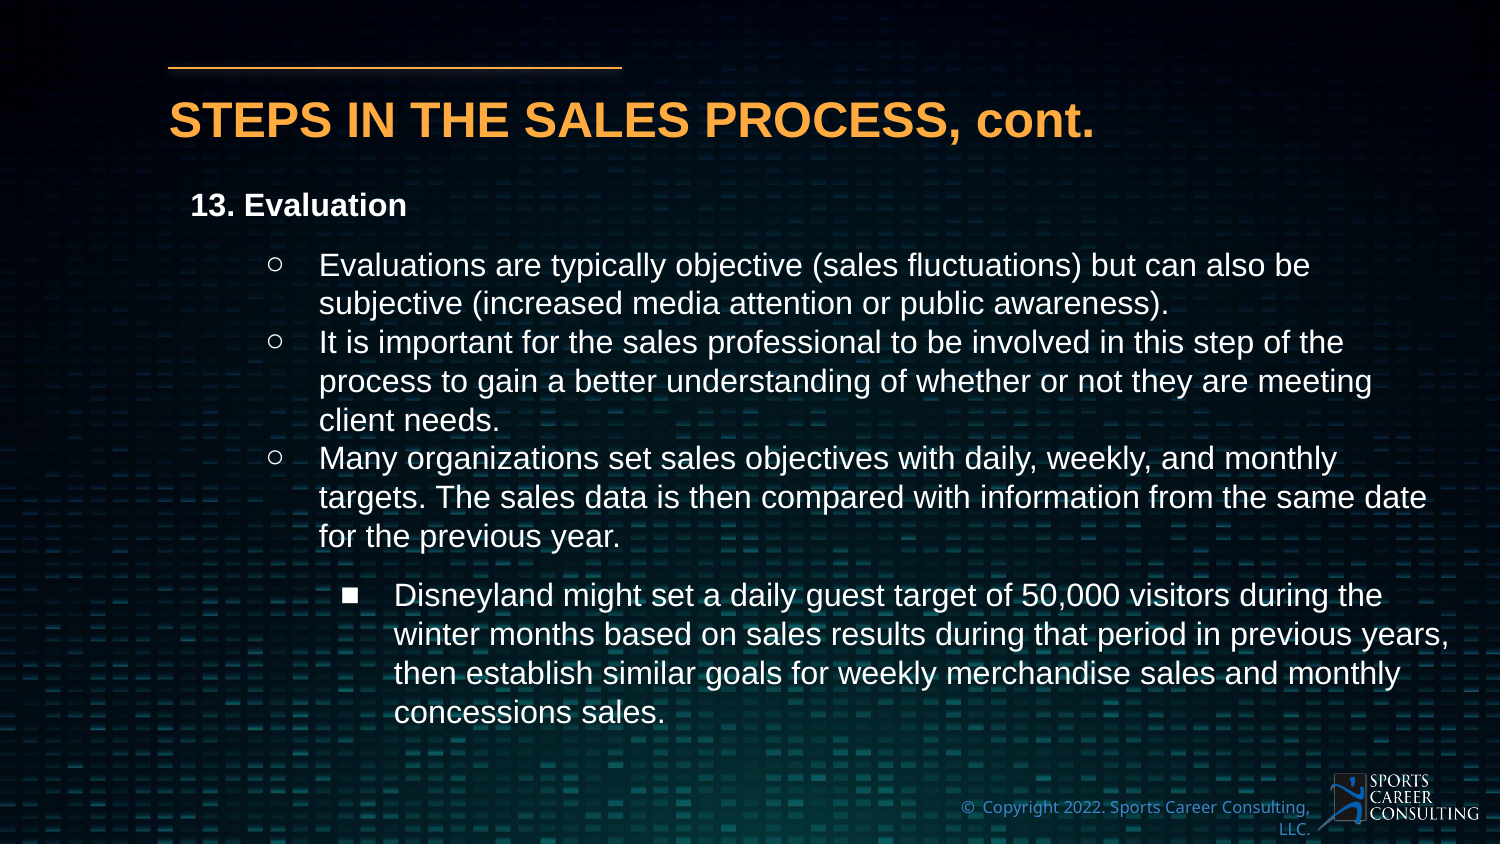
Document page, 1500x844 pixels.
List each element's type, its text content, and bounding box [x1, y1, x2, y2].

list Evaluation Evaluations are typically objective (sales fluctuations) but can also be subjective (increased media attention or public awareness). It is important for the sales professional to be involved in this step of the process to gain a better understanding of whether or not they are meeting client needs. Many organizations set sales objectives with daily, weekly, and monthly targets. The sales data is then compared with information from the same date for the previous year. Disneyland might set a daily guest target of 50,000 visitors during the winter months based on sales results during that period in previous years, then establish similar goals for weekly merchandise sales and monthly concessions sales. [153, 169, 1469, 753]
title STEPS IN THE SALES PROCESS, cont. [153, 72, 1469, 169]
text_box © Copyright 2022. Sports Career Consulting, LLC. [914, 769, 1326, 844]
picture [0, 0, 1500, 844]
